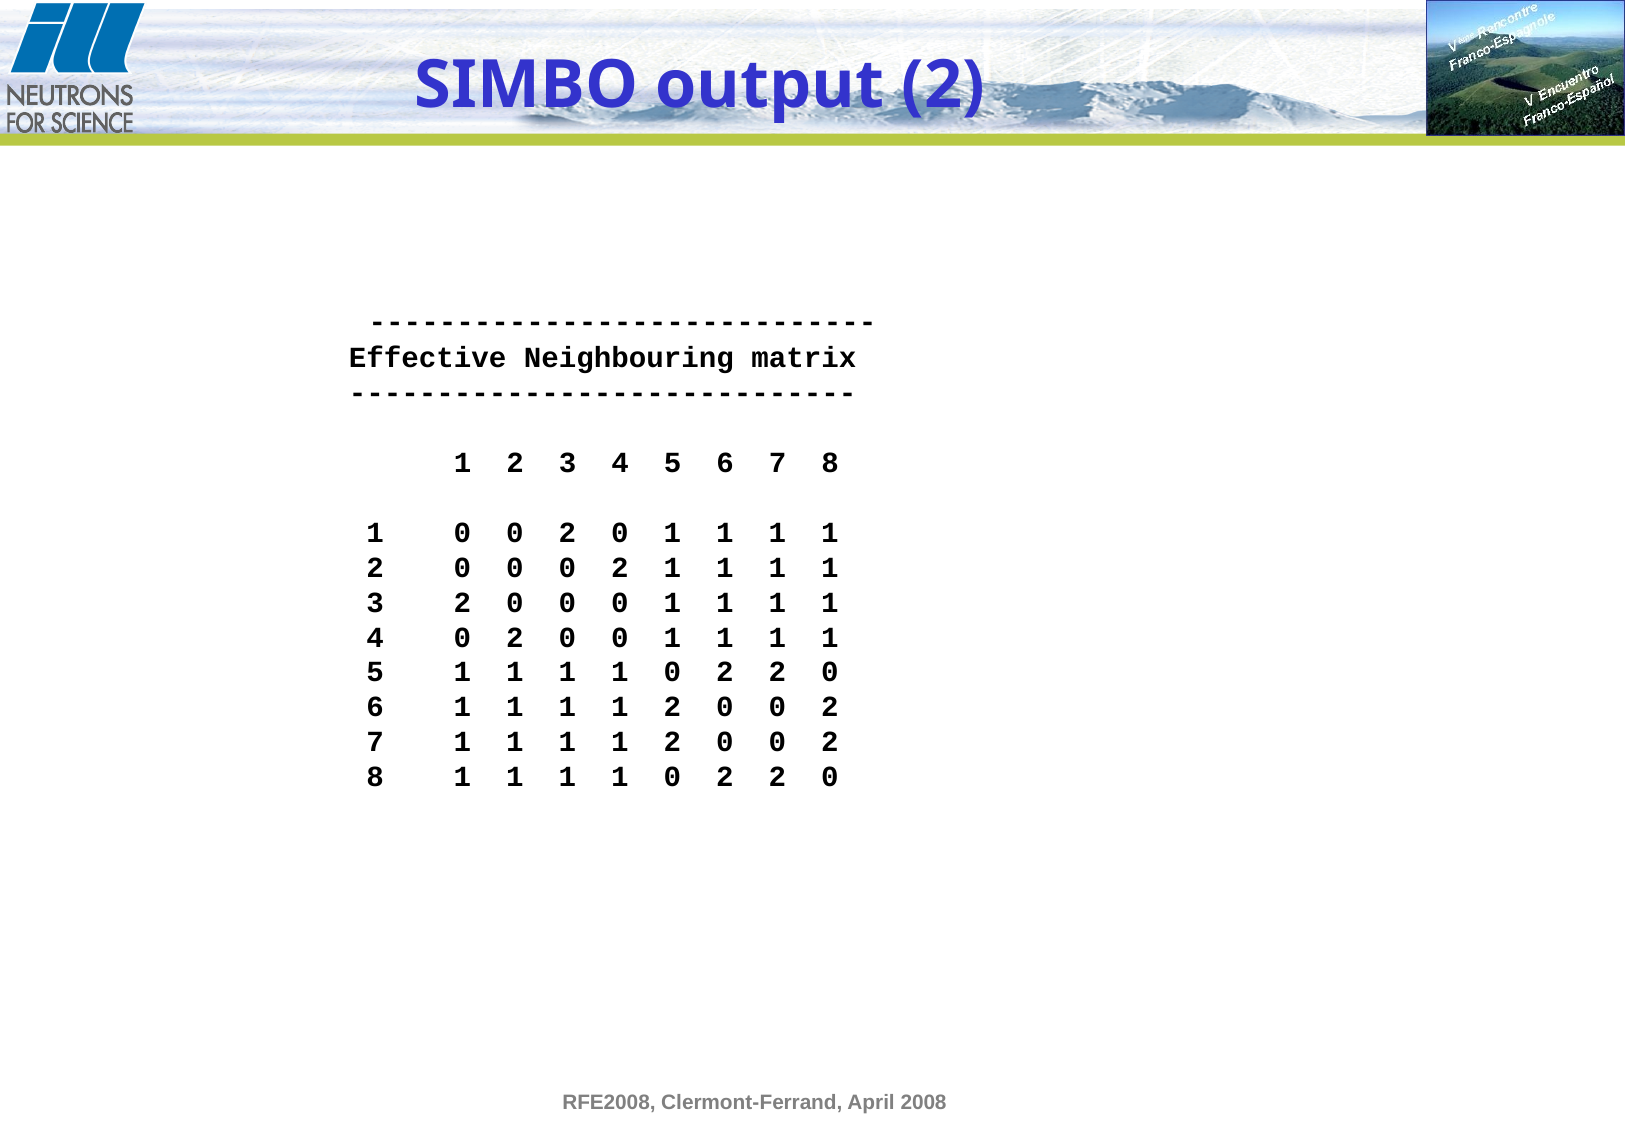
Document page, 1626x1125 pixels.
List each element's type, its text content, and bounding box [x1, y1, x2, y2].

picture [0, 0, 1625, 136]
title SIMBO output (2) [162, 30, 1238, 131]
text_box ----------------------------- Effective Neighbouring matrix ----------------------------- 1 2 3 4 5 6 7 8 1 0 0 2 0 1 1 1 1 2 0 0 0 2 1 1 1 1 3 2 0 0 0 1 1 1 1 4 0 2 0 0 1 1 1 1 5 1 1 1 1 0 2 2 0 6 1 1 1 1 2 0 0 2 7 1 1 1 1 2 0 0 2 8 1 1 1 1 0 2 2 0 [316, 290, 1108, 835]
